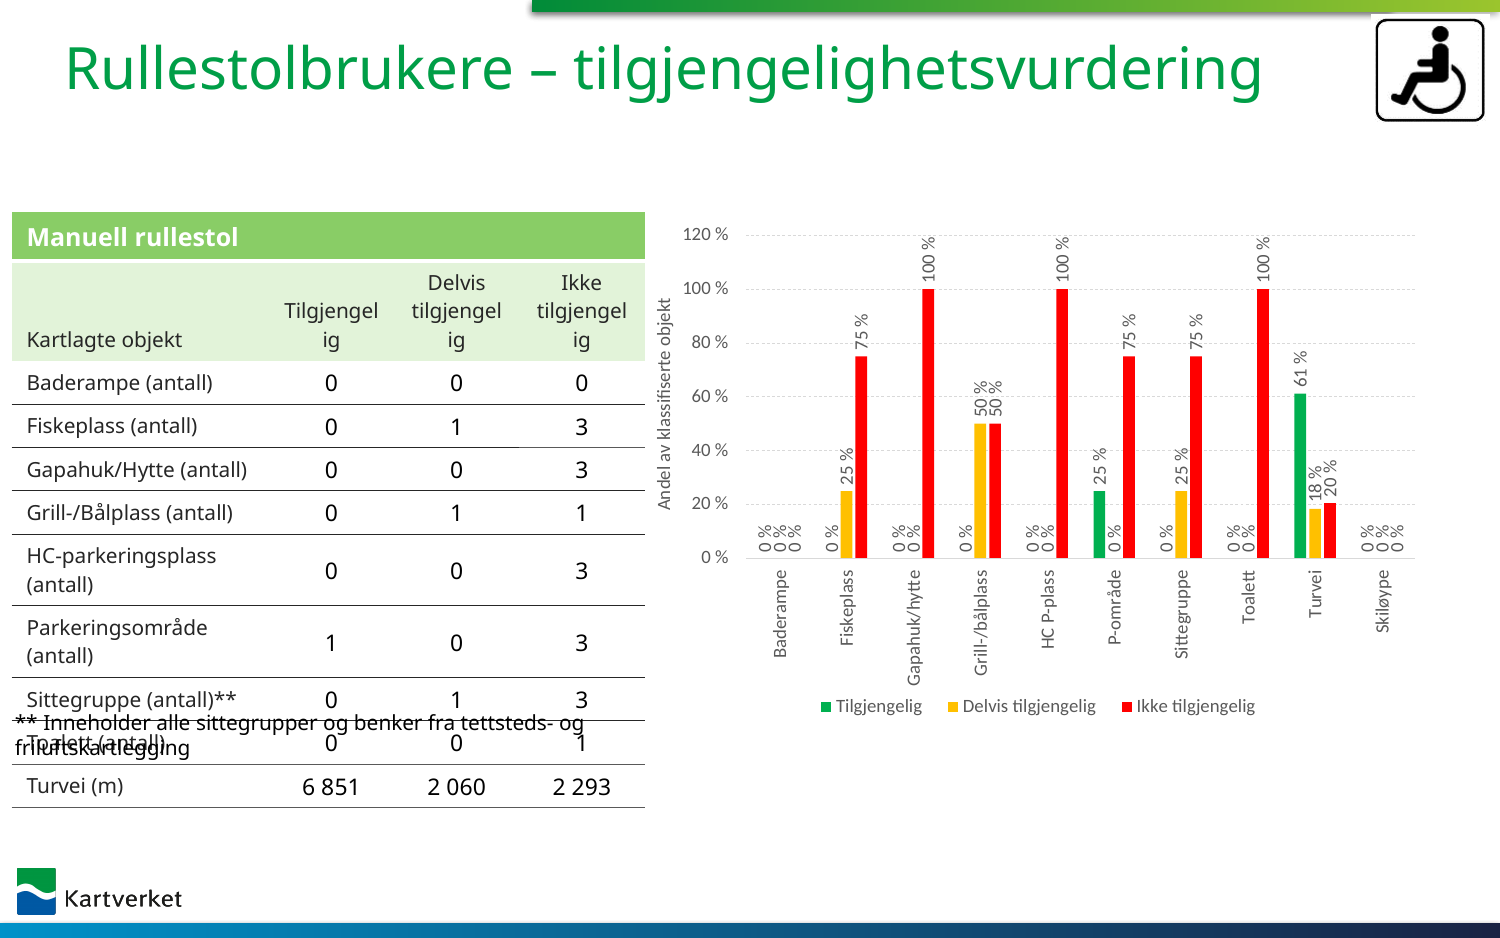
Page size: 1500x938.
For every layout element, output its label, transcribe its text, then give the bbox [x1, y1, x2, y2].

table_cell Parkeringsområde (antall) [12, 606, 269, 677]
table_cell 3 [519, 448, 638, 490]
table_cell 3 [519, 678, 638, 702]
table_cell 1 [519, 491, 638, 534]
table_cell Grill-/Bålplass (antall) [12, 491, 269, 534]
table_cell 1 [269, 606, 394, 677]
table_cell 1 [394, 678, 519, 702]
table_cell Fiskeplass (antall) [12, 405, 269, 447]
table_cell Ikke tilgjengelig [519, 263, 638, 361]
table_cell 0 [269, 535, 394, 605]
table_cell 1 [394, 491, 519, 534]
picture [643, 218, 1427, 728]
table_header Manuell rullestol [12, 212, 645, 259]
table_cell 1 [394, 405, 519, 447]
table_cell 0 [519, 361, 638, 404]
table_cell Baderampe (antall) [12, 361, 269, 404]
table_cell 0 [394, 606, 519, 677]
table_cell 2 060 [394, 768, 519, 807]
table_cell 6 851 [269, 768, 394, 807]
table_cell 0 [394, 361, 519, 404]
table_cell Gapahuk/Hytte (antall) [12, 448, 269, 490]
text_box Rullestolbrukere – tilgjengelighetsvurdering [49, 12, 1372, 109]
table_cell 0 [269, 361, 394, 404]
table_cell Kartlagte objekt [12, 263, 269, 361]
text_box ** Inneholder alle sittegrupper og benker fra tettsteds- og friluftskartlegging [0, 702, 745, 768]
table_cell Delvis tilgjengelig [394, 263, 519, 361]
table_cell 3 [519, 535, 638, 605]
table_cell 2 293 [519, 768, 645, 807]
table_cell 0 [269, 448, 394, 490]
picture [1371, 13, 1491, 127]
table_cell 3 [519, 405, 638, 447]
table_cell 0 [394, 448, 519, 490]
table_cell Sittegruppe (antall)** [12, 678, 269, 702]
table_cell Turvei (m) [12, 768, 269, 807]
table_cell HC-parkeringsplass (antall) [12, 535, 269, 605]
table_cell Tilgjengelig [269, 263, 394, 361]
table_cell 0 [269, 491, 394, 534]
table_cell 0 [269, 405, 394, 447]
table_cell 0 [269, 678, 394, 702]
table_cell 0 [394, 535, 519, 605]
table_cell 3 [519, 606, 638, 677]
